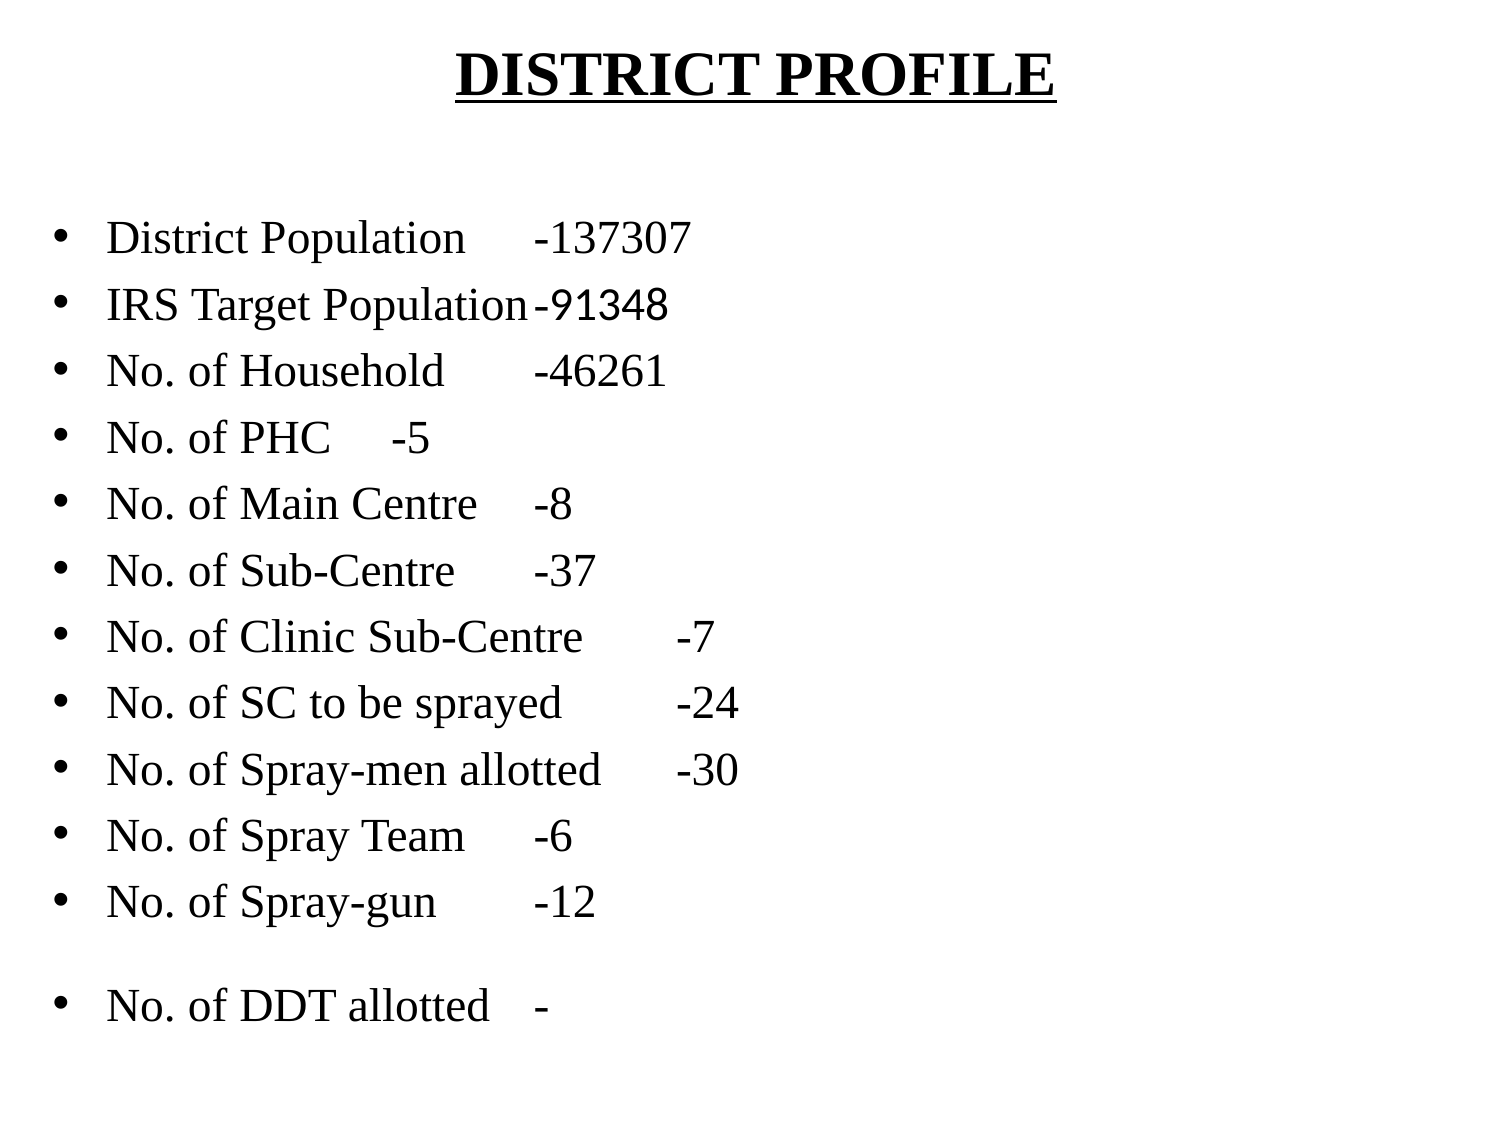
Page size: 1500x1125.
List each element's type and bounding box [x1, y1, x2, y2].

list [37, 24, 1475, 1100]
